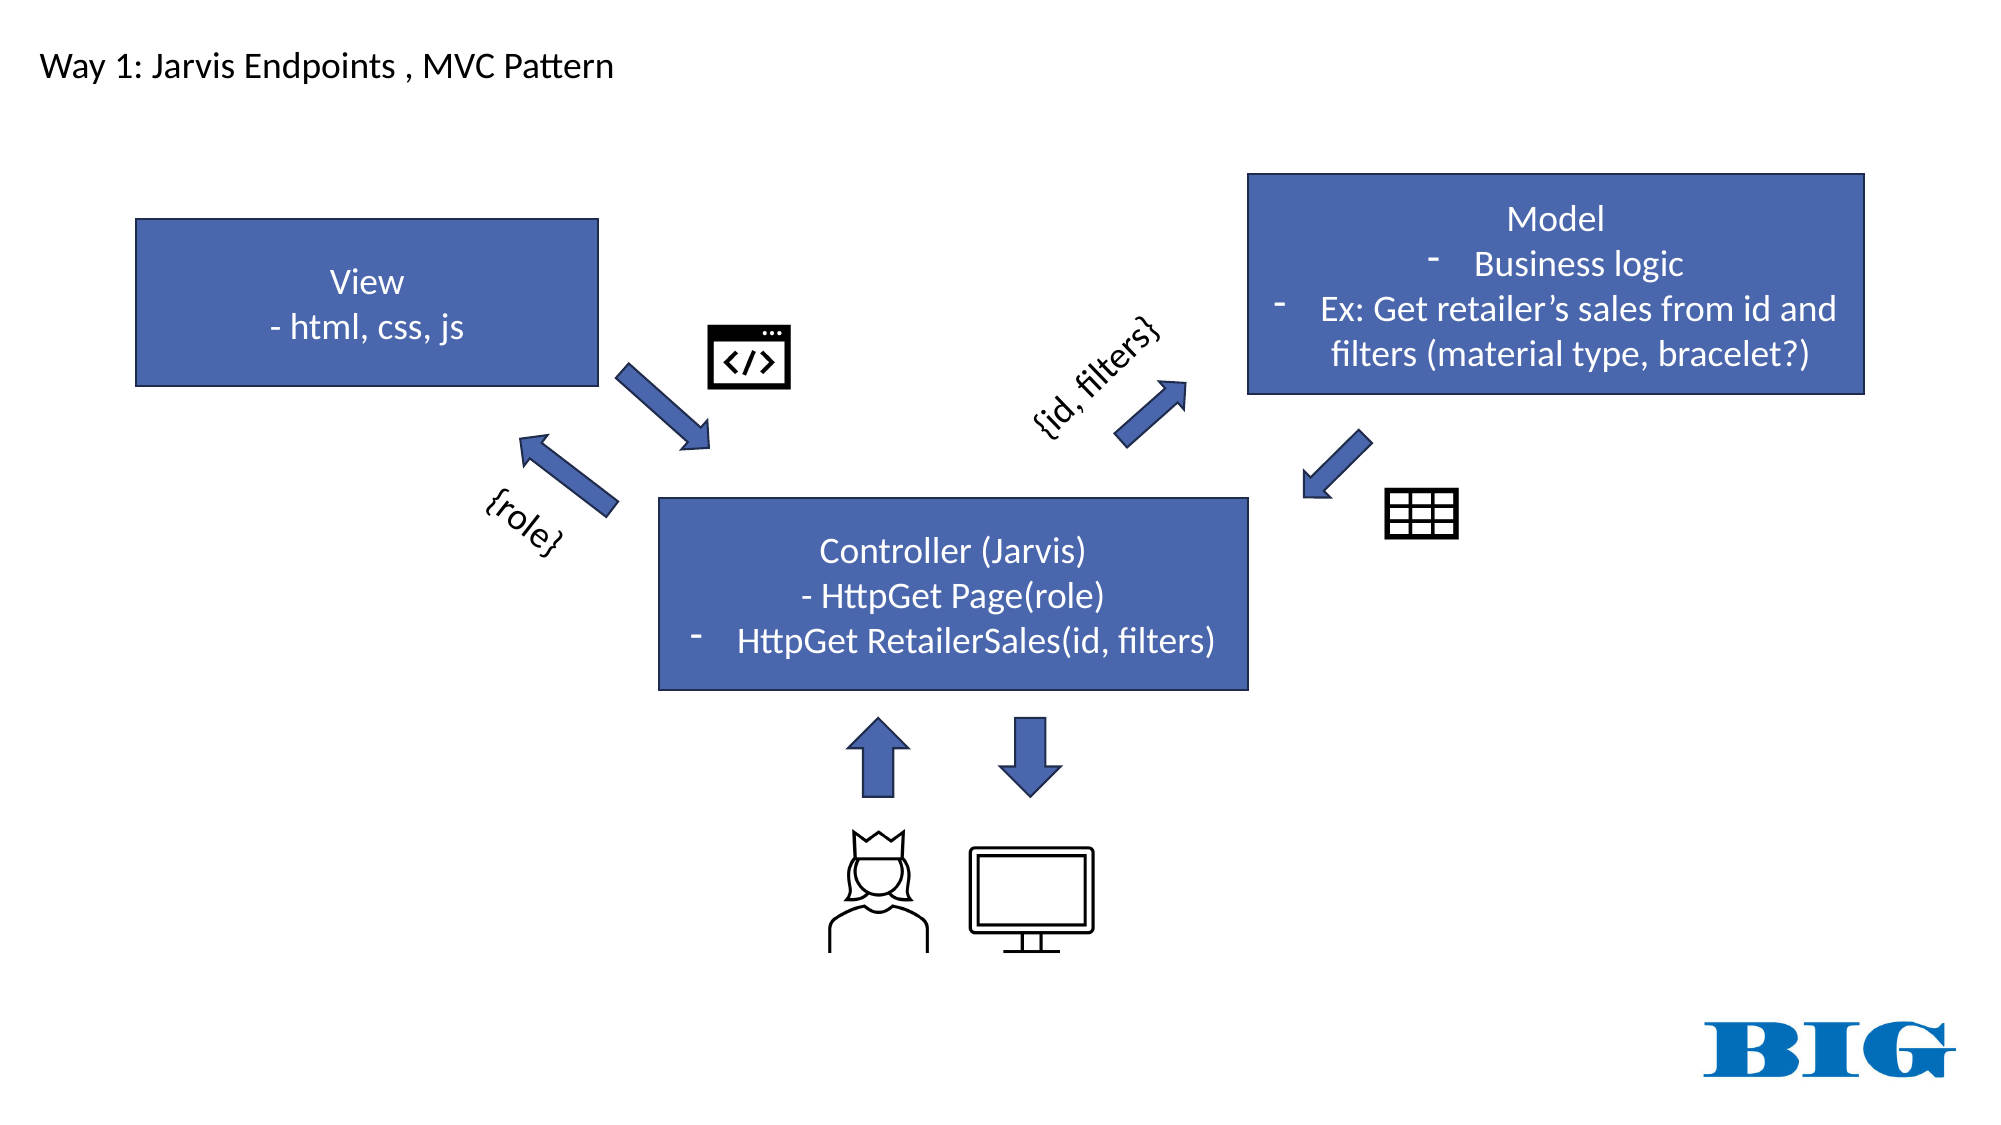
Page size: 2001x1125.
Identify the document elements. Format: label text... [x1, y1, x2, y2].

text_box Way 1: Jarvis Endpoints , MVC Pattern [24, 33, 1335, 94]
text_box [614, 362, 710, 451]
text_box Model Business logic Ex: Get retailer’s sales from id and filters (material type, bracelet?) [1247, 173, 1865, 395]
picture [1377, 469, 1466, 558]
text_box [518, 433, 620, 519]
picture [956, 824, 1107, 975]
picture [803, 824, 954, 975]
text_box Controller (Jarvis) - HttpGet Page(role) HttpGet RetailerSales(id, filters) [658, 497, 1249, 691]
picture [1696, 1006, 1962, 1092]
text_box {role} [464, 462, 592, 581]
text_box [845, 716, 911, 798]
text_box {id, filters} [1006, 284, 1187, 462]
text_box View - html, css, js [135, 218, 599, 387]
text_box [1113, 380, 1187, 449]
text_box [1302, 428, 1374, 499]
text_box [997, 716, 1064, 799]
picture [699, 307, 799, 407]
